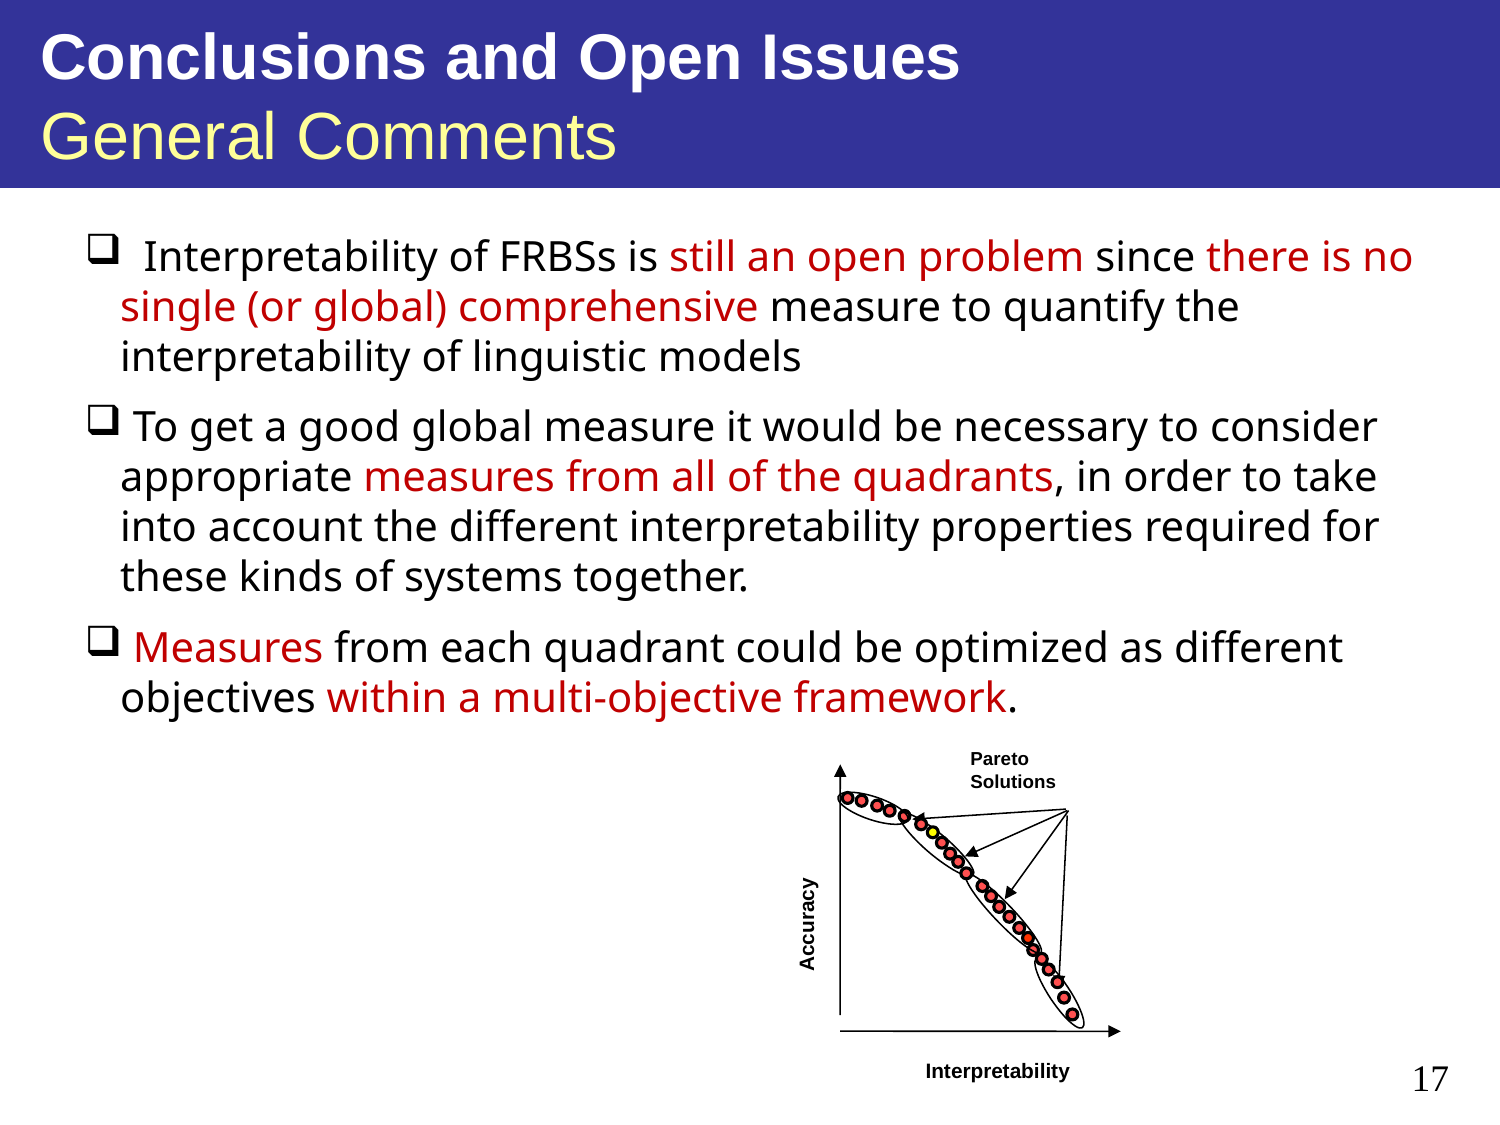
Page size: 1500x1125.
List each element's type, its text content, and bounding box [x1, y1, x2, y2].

text_box 17 [1113, 1046, 1464, 1125]
text_box Conclusions and Open Issues General Comments [7, 0, 1500, 188]
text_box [785, 739, 1121, 1101]
text_box Interpretability of FRBSs is still an open problem since there is no single (or global) comprehensive measure to quantify the interpretability of linguistic models To get a good global measure it would be necessary to consider appropriate measures from all of the quadrants, in order to take into account the different interpretability properties required for these kinds of systems together. Measures from each quadrant could be optimized as different objectives within a multi-objective framework. [69, 221, 1432, 710]
